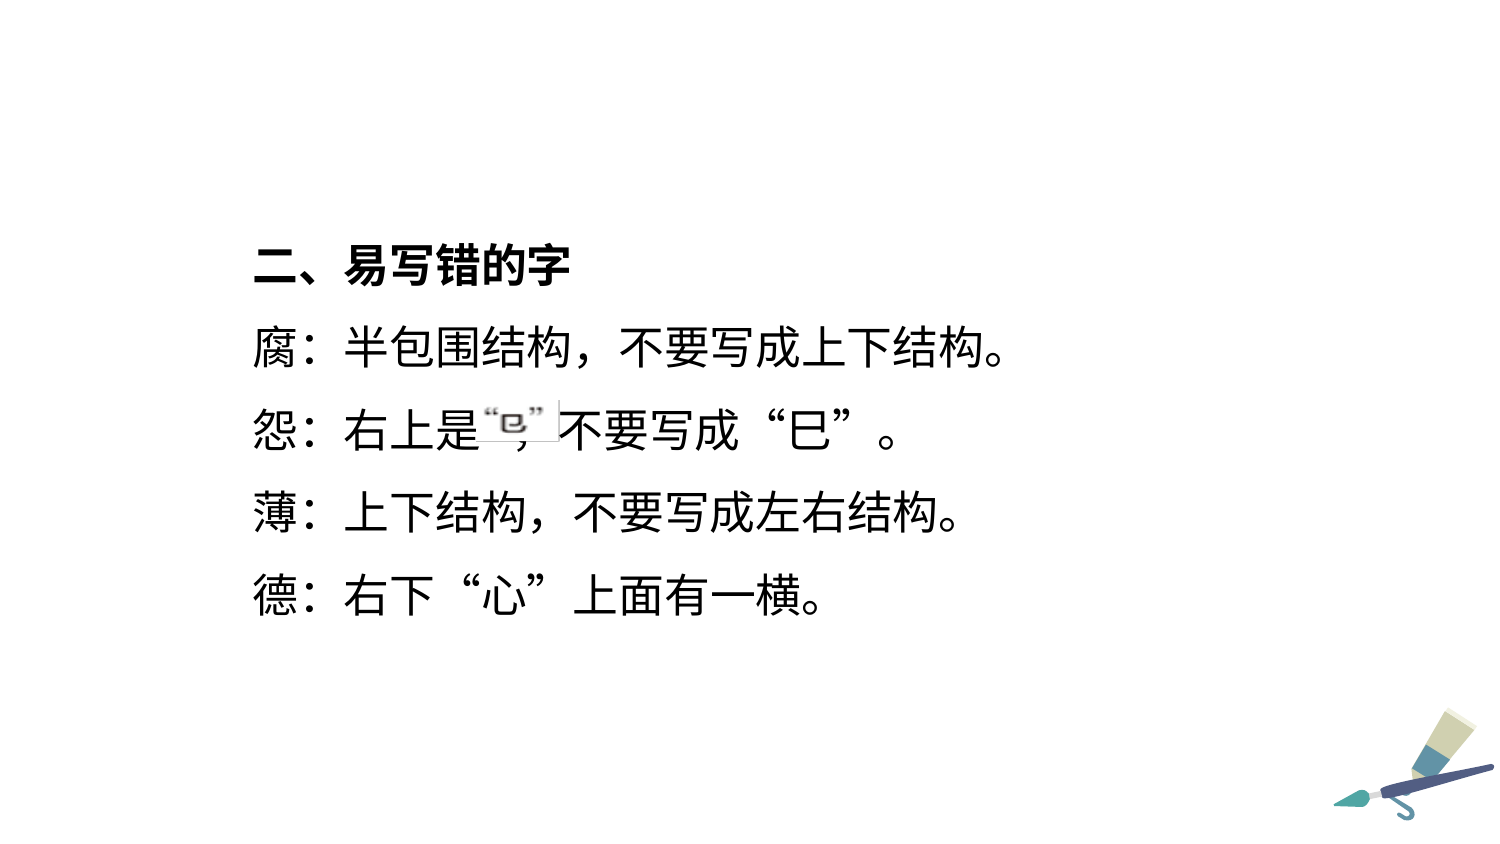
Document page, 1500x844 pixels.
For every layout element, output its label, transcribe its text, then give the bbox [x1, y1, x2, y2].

picture [476, 400, 562, 443]
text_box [1358, 708, 1481, 844]
text_box 二、易写错的字 腐：半包围结构，不要写成上下结构。 怨：右上是 ，不要写成“巳”。 薄：上下结构，不要写成左右结构。 德：右下“心”上面有一横。 [237, 201, 1292, 629]
